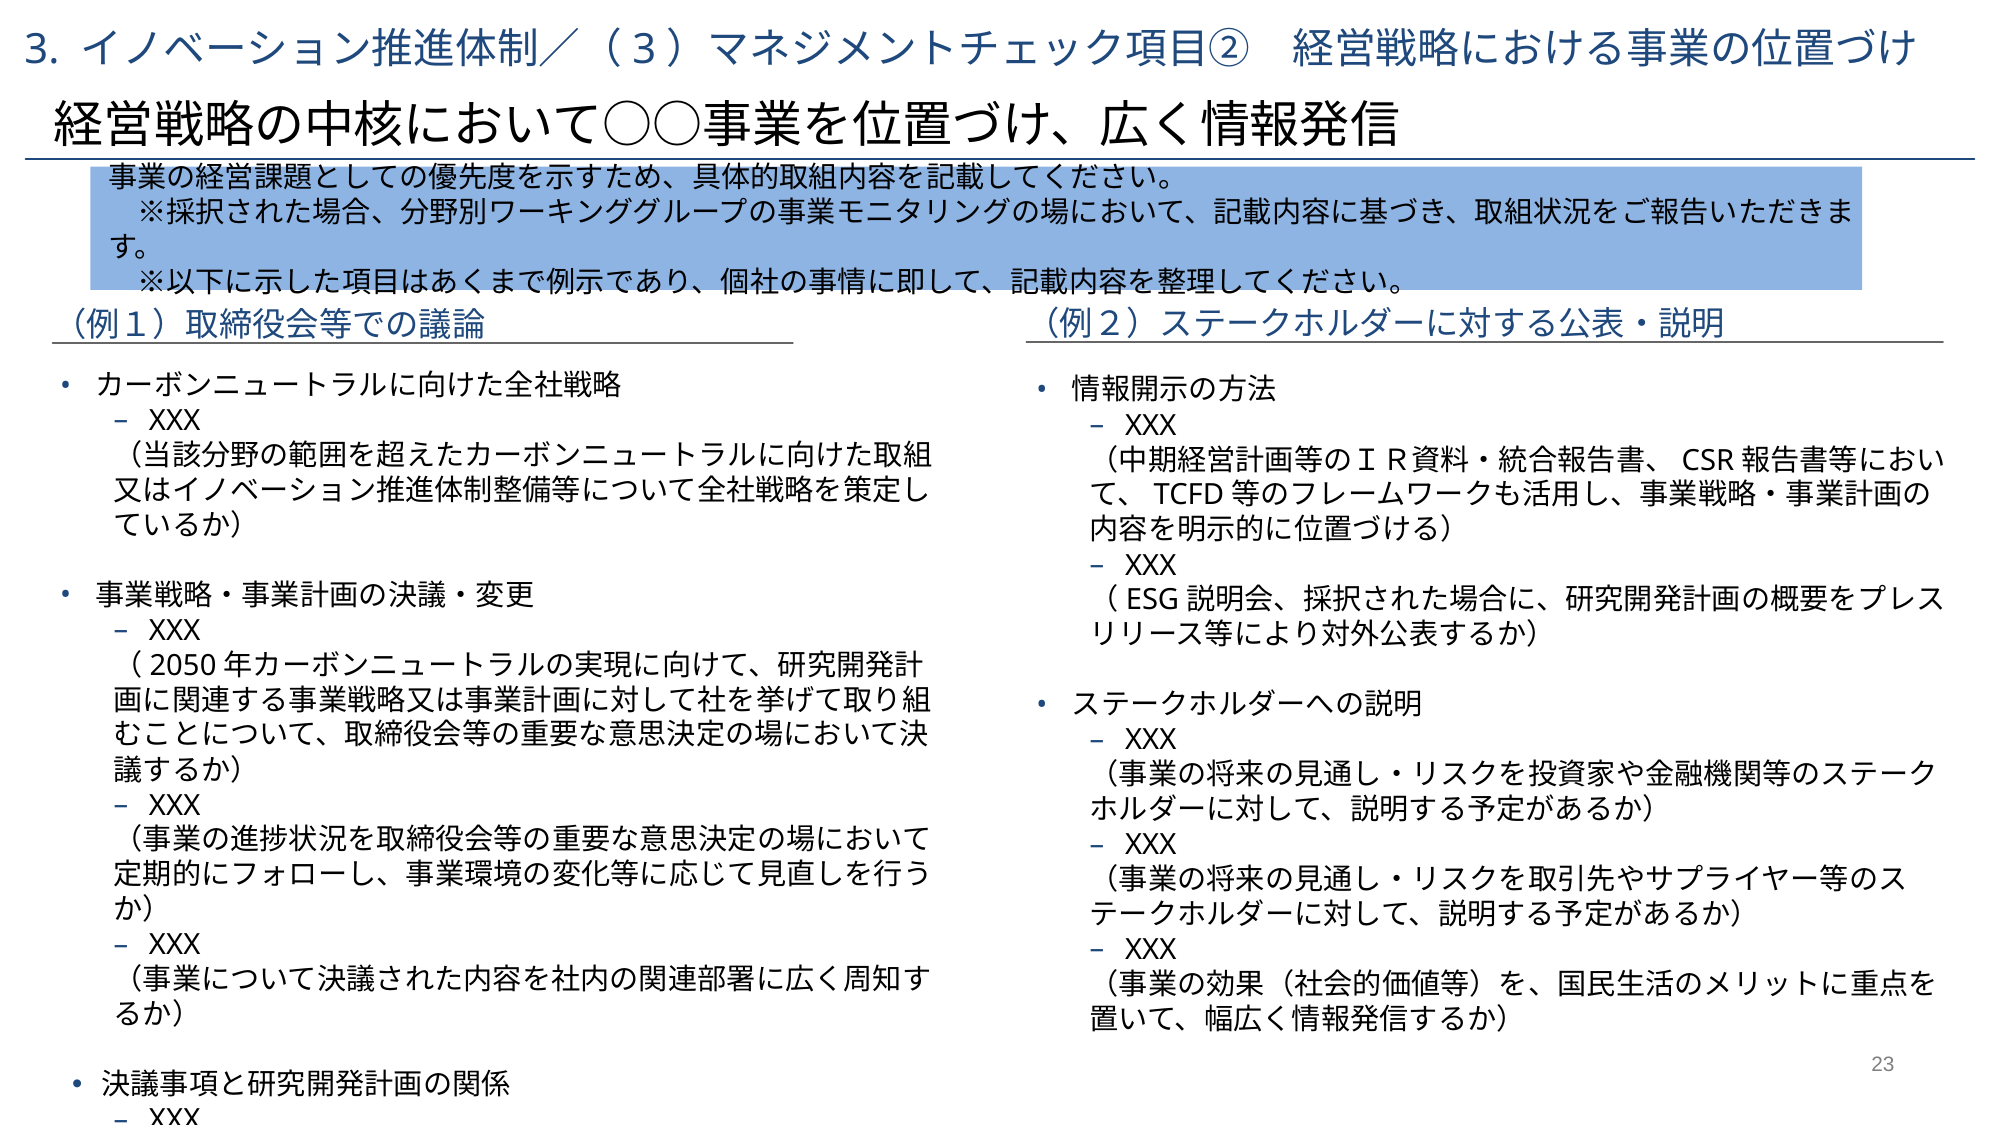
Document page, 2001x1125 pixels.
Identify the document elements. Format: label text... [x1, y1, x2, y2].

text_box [52, 295, 794, 344]
text_box 事業の経営課題としての優先度を示すため、具体的取組内容を記載してください。 ※採択された場合、分野別ワーキンググループの事業モニタリングの場において、記載内容に基づき、取組状況をご報告いただきます。 ※以下に示した項目はあくまで例示であり、個社の事情に即して、記載内容を整理してください。 [90, 166, 1863, 290]
text_box 3. イノベーション推進体制／（3）マネジメントチェック項目② 経営戦略における事業の位置づけ [24, 28, 1974, 74]
text_box 情報開示の方法 XXX （中期経営計画等のＩＲ資料・統合報告書、CSR報告書等において、TCFD等のフレームワークも活用し、事業戦略・事業計画の内容を明示的に位置づける） XXX （ESG説明会、採択された場合に、研究開発計画の概要をプレスリリース等により対外公表するか） ステークホルダーへの説明 XXX （事業の将来の見通し・リスクを投資家や金融機関等のステークホルダーに対して、説明する予定があるか） XXX （事業の将来の見通し・リスクを取引先やサプライヤー等のステークホルダーに対して、説明する予定があるか） XXX （事業の効果（社会的価値等）を、国民生活のメリットに重点を置いて、幅広く情報発信するか） [1018, 370, 1947, 1125]
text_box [1026, 294, 1944, 343]
text_box カーボンニュートラルに向けた全社戦略 XXX （当該分野の範囲を超えたカーボンニュートラルに向けた取組又はイノベーション推進体制整備等について全社戦略を策定しているか） 事業戦略・事業計画の決議・変更 XXX （2050年カーボンニュートラルの実現に向けて、研究開発計画に関連する事業戦略又は事業計画に対して社を挙げて取り組むことについて、取締役会等の重要な意思決定の場において決議するか） XXX （事業の進捗状況を取締役会等の重要な意思決定の場において定期的にフォローし、事業環境の変化等に応じて見直しを行うか） XXX （事業について決議された内容を社内の関連部署に広く周知するか） 決議事項と研究開発計画の関係 XXX （上記で決議された事業戦略・事業計画において、研究開発計画が不可欠な要素として、優先度高く位置づけられるか） [42, 366, 947, 1125]
text_box 経営戦略の中核において○○事業を位置づけ、広く情報発信 [53, 99, 1899, 154]
